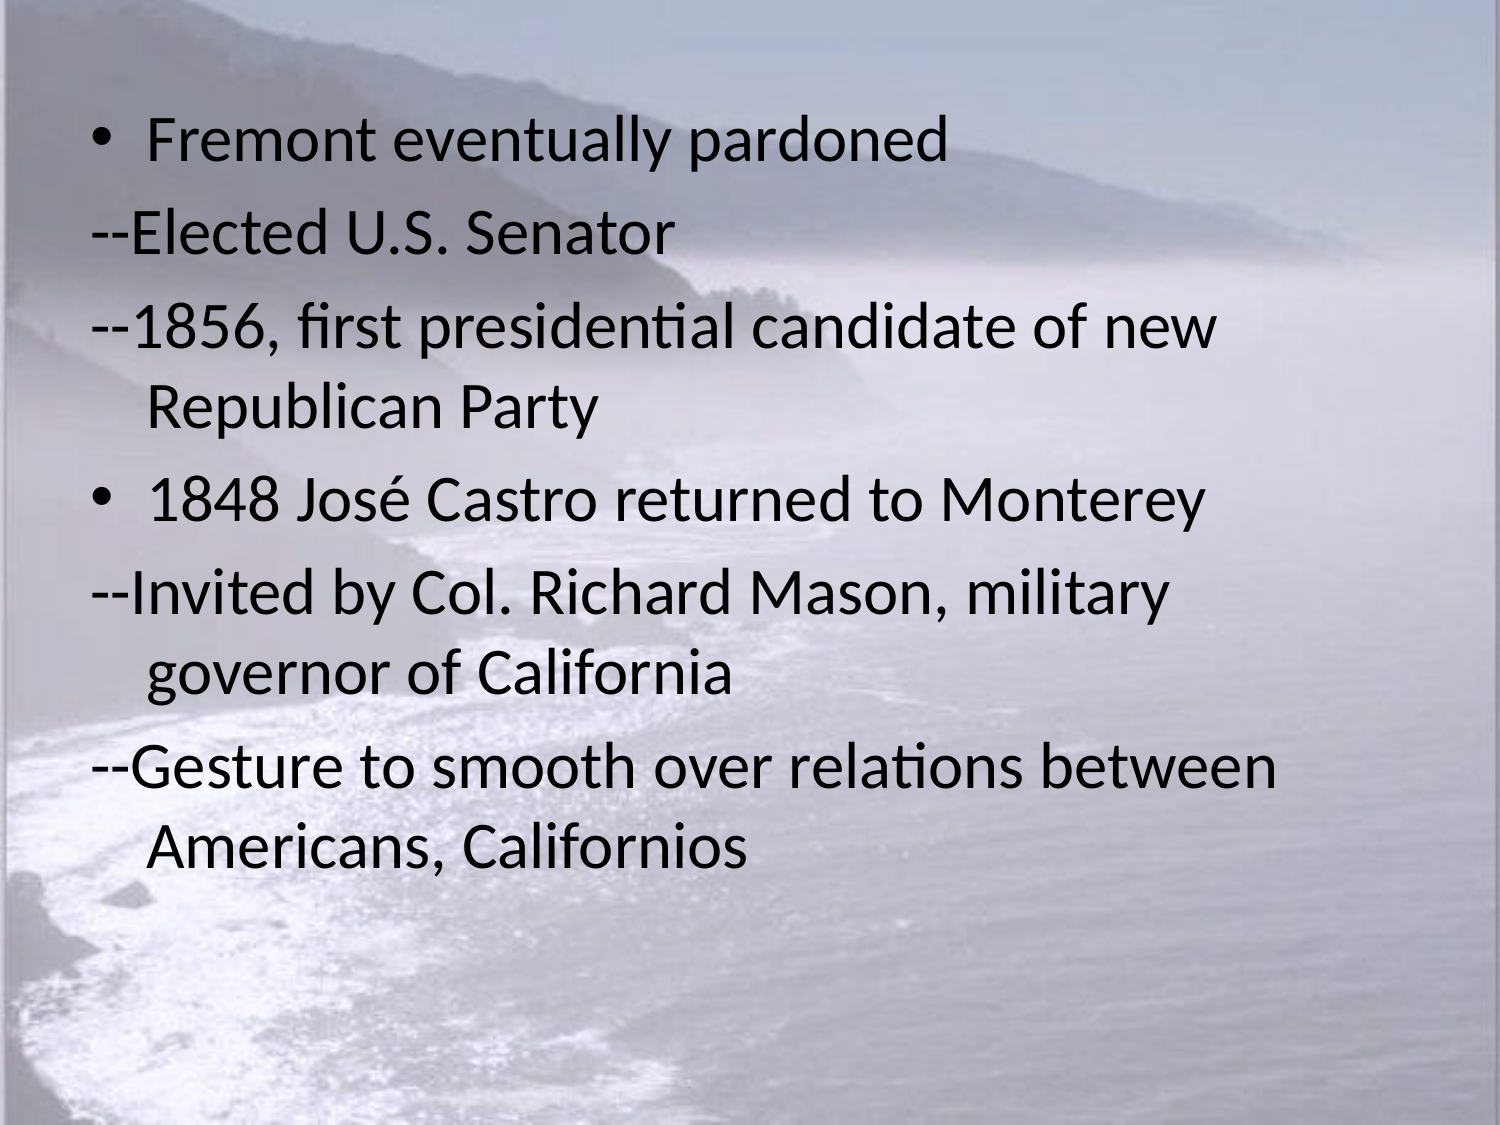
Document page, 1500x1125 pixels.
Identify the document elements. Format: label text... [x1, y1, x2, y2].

picture [0, 0, 1500, 1125]
list Fremont eventually pardoned --Elected U.S. Senator --1856, first presidential candidate of new Republican Party 1848 José Castro returned to Monterey --Invited by Col. Richard Mason, military governor of California --Gesture to smooth over relations between Americans, Californios [75, 87, 1425, 1005]
